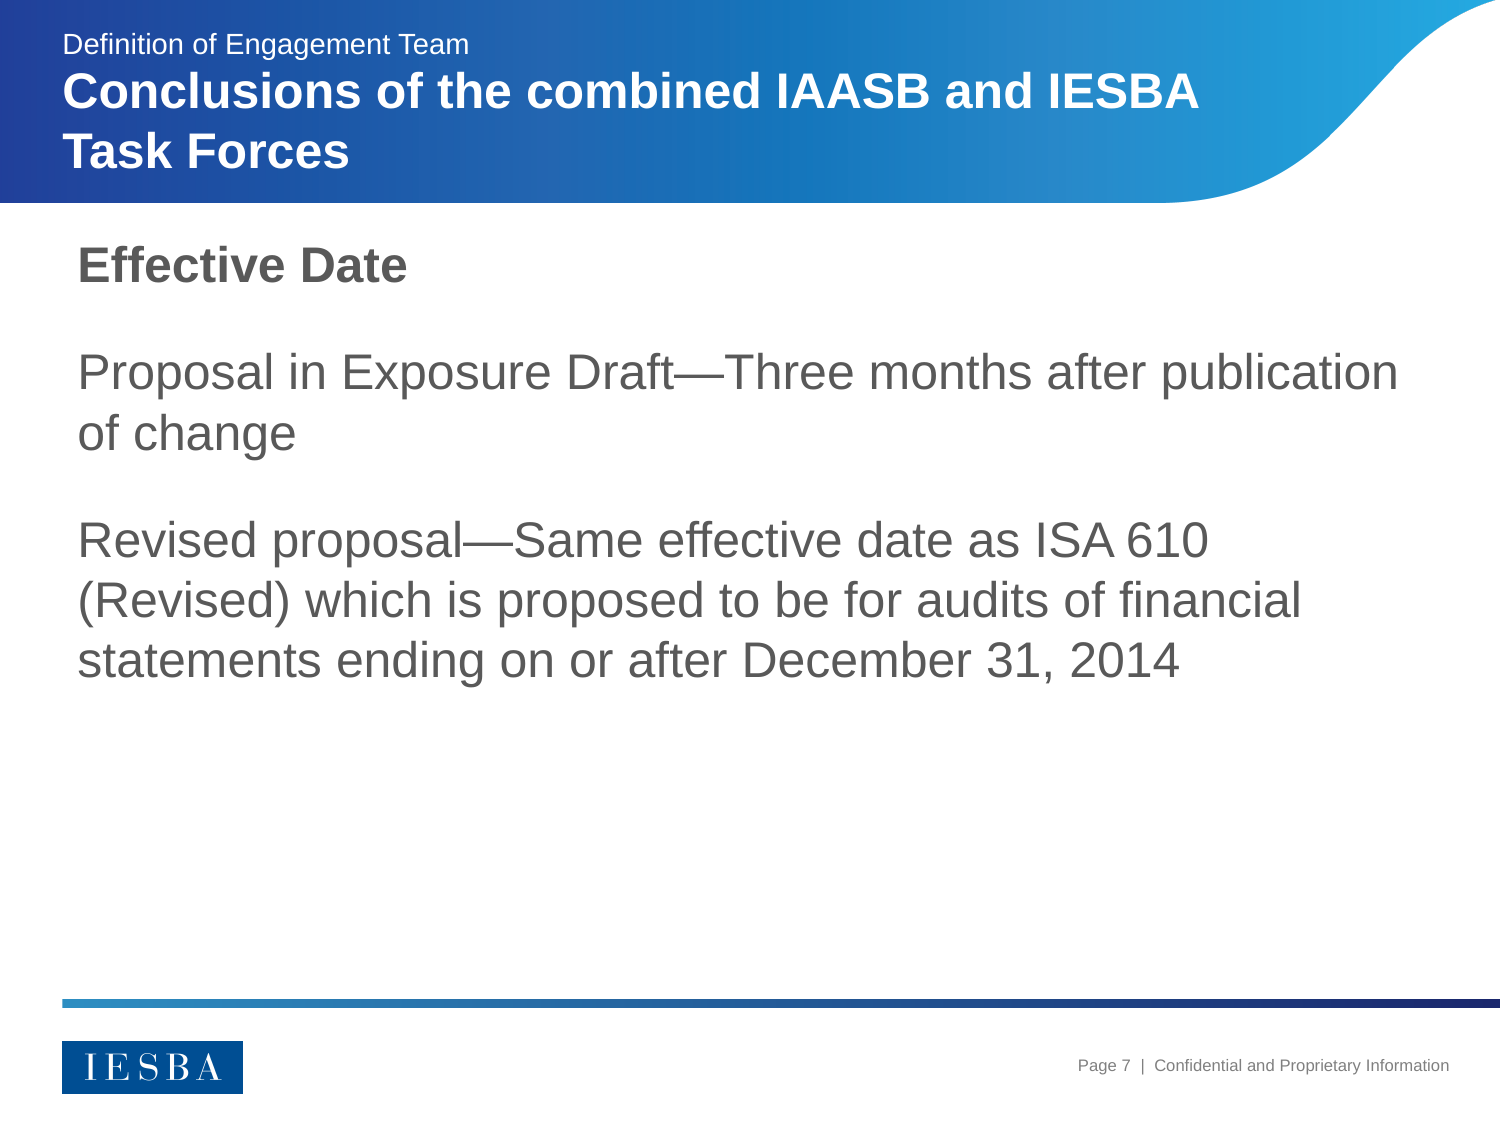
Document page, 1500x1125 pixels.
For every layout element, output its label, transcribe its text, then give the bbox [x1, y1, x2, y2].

list Effective Date Proposal in Exposure Draft—Three months after publication of change Revised proposal—Same effective date as ISA 610 (Revised) which is proposed to be for audits of financial statements ending on or after December 31, 2014 [62, 224, 1450, 975]
picture [62, 1041, 243, 1094]
subtitle Definition of Engagement Team [62, 24, 750, 63]
picture [0, 0, 1497, 203]
title Conclusions of the combined IAASB and IESBA Task Forces [62, 75, 1300, 163]
